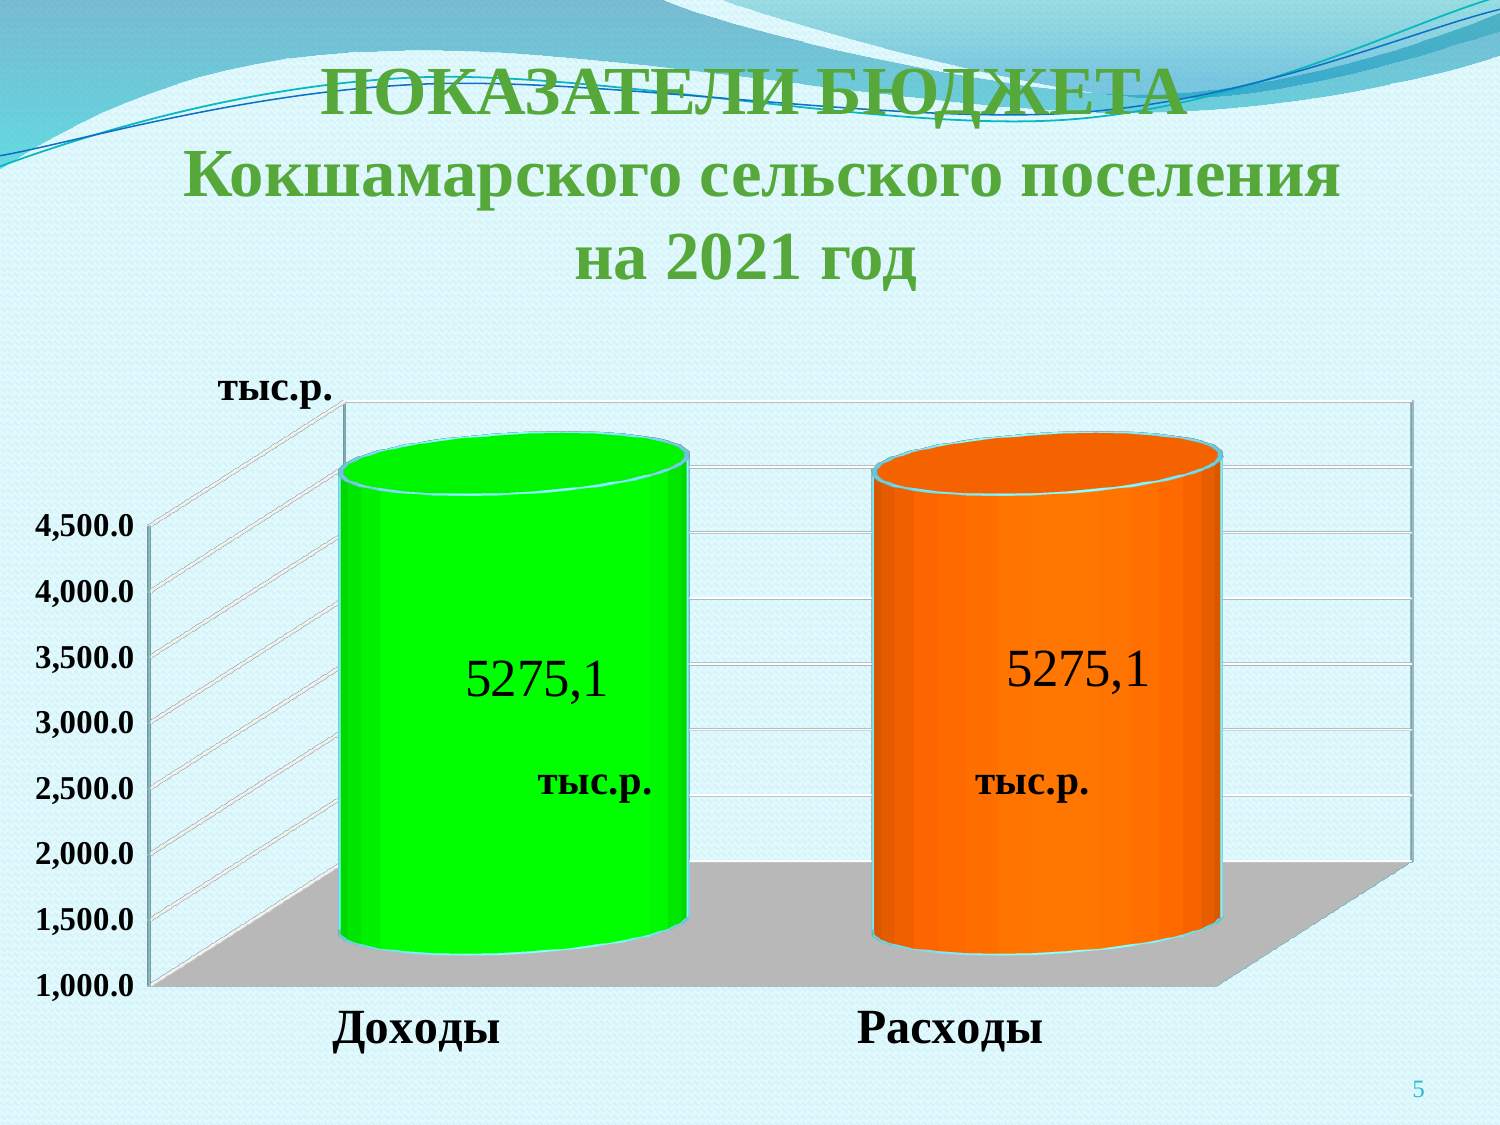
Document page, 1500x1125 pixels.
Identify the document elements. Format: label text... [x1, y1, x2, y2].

slide_number 5 [1299, 1092, 1425, 1103]
title ПОКАЗАТЕЛИ БЮДЖЕТА Кокшамарского сельского поселения на 2021 год [29, 19, 1483, 293]
chart [34, 292, 1442, 1079]
